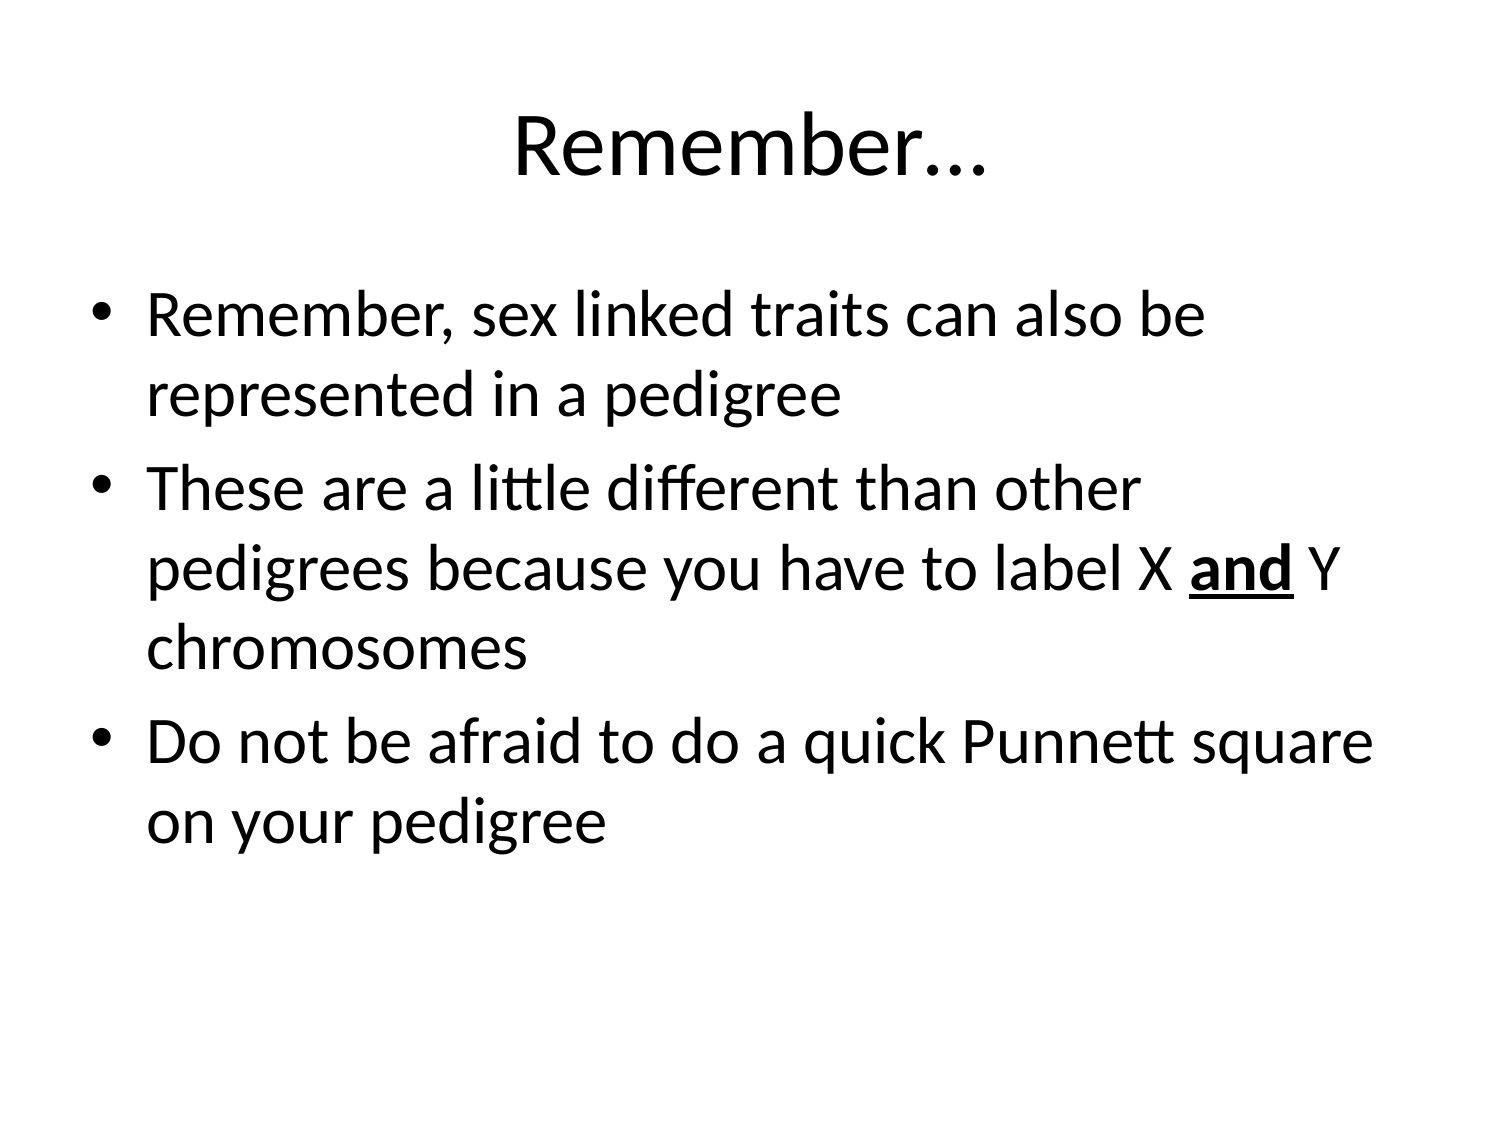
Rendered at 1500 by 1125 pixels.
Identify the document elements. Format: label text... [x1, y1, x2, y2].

list Remember, sex linked traits can also be represented in a pedigree These are a little different than other pedigrees because you have to label X and Y chromosomes Do not be afraid to do a quick Punnett square on your pedigree [75, 262, 1425, 1005]
title Remember… [75, 45, 1425, 233]
